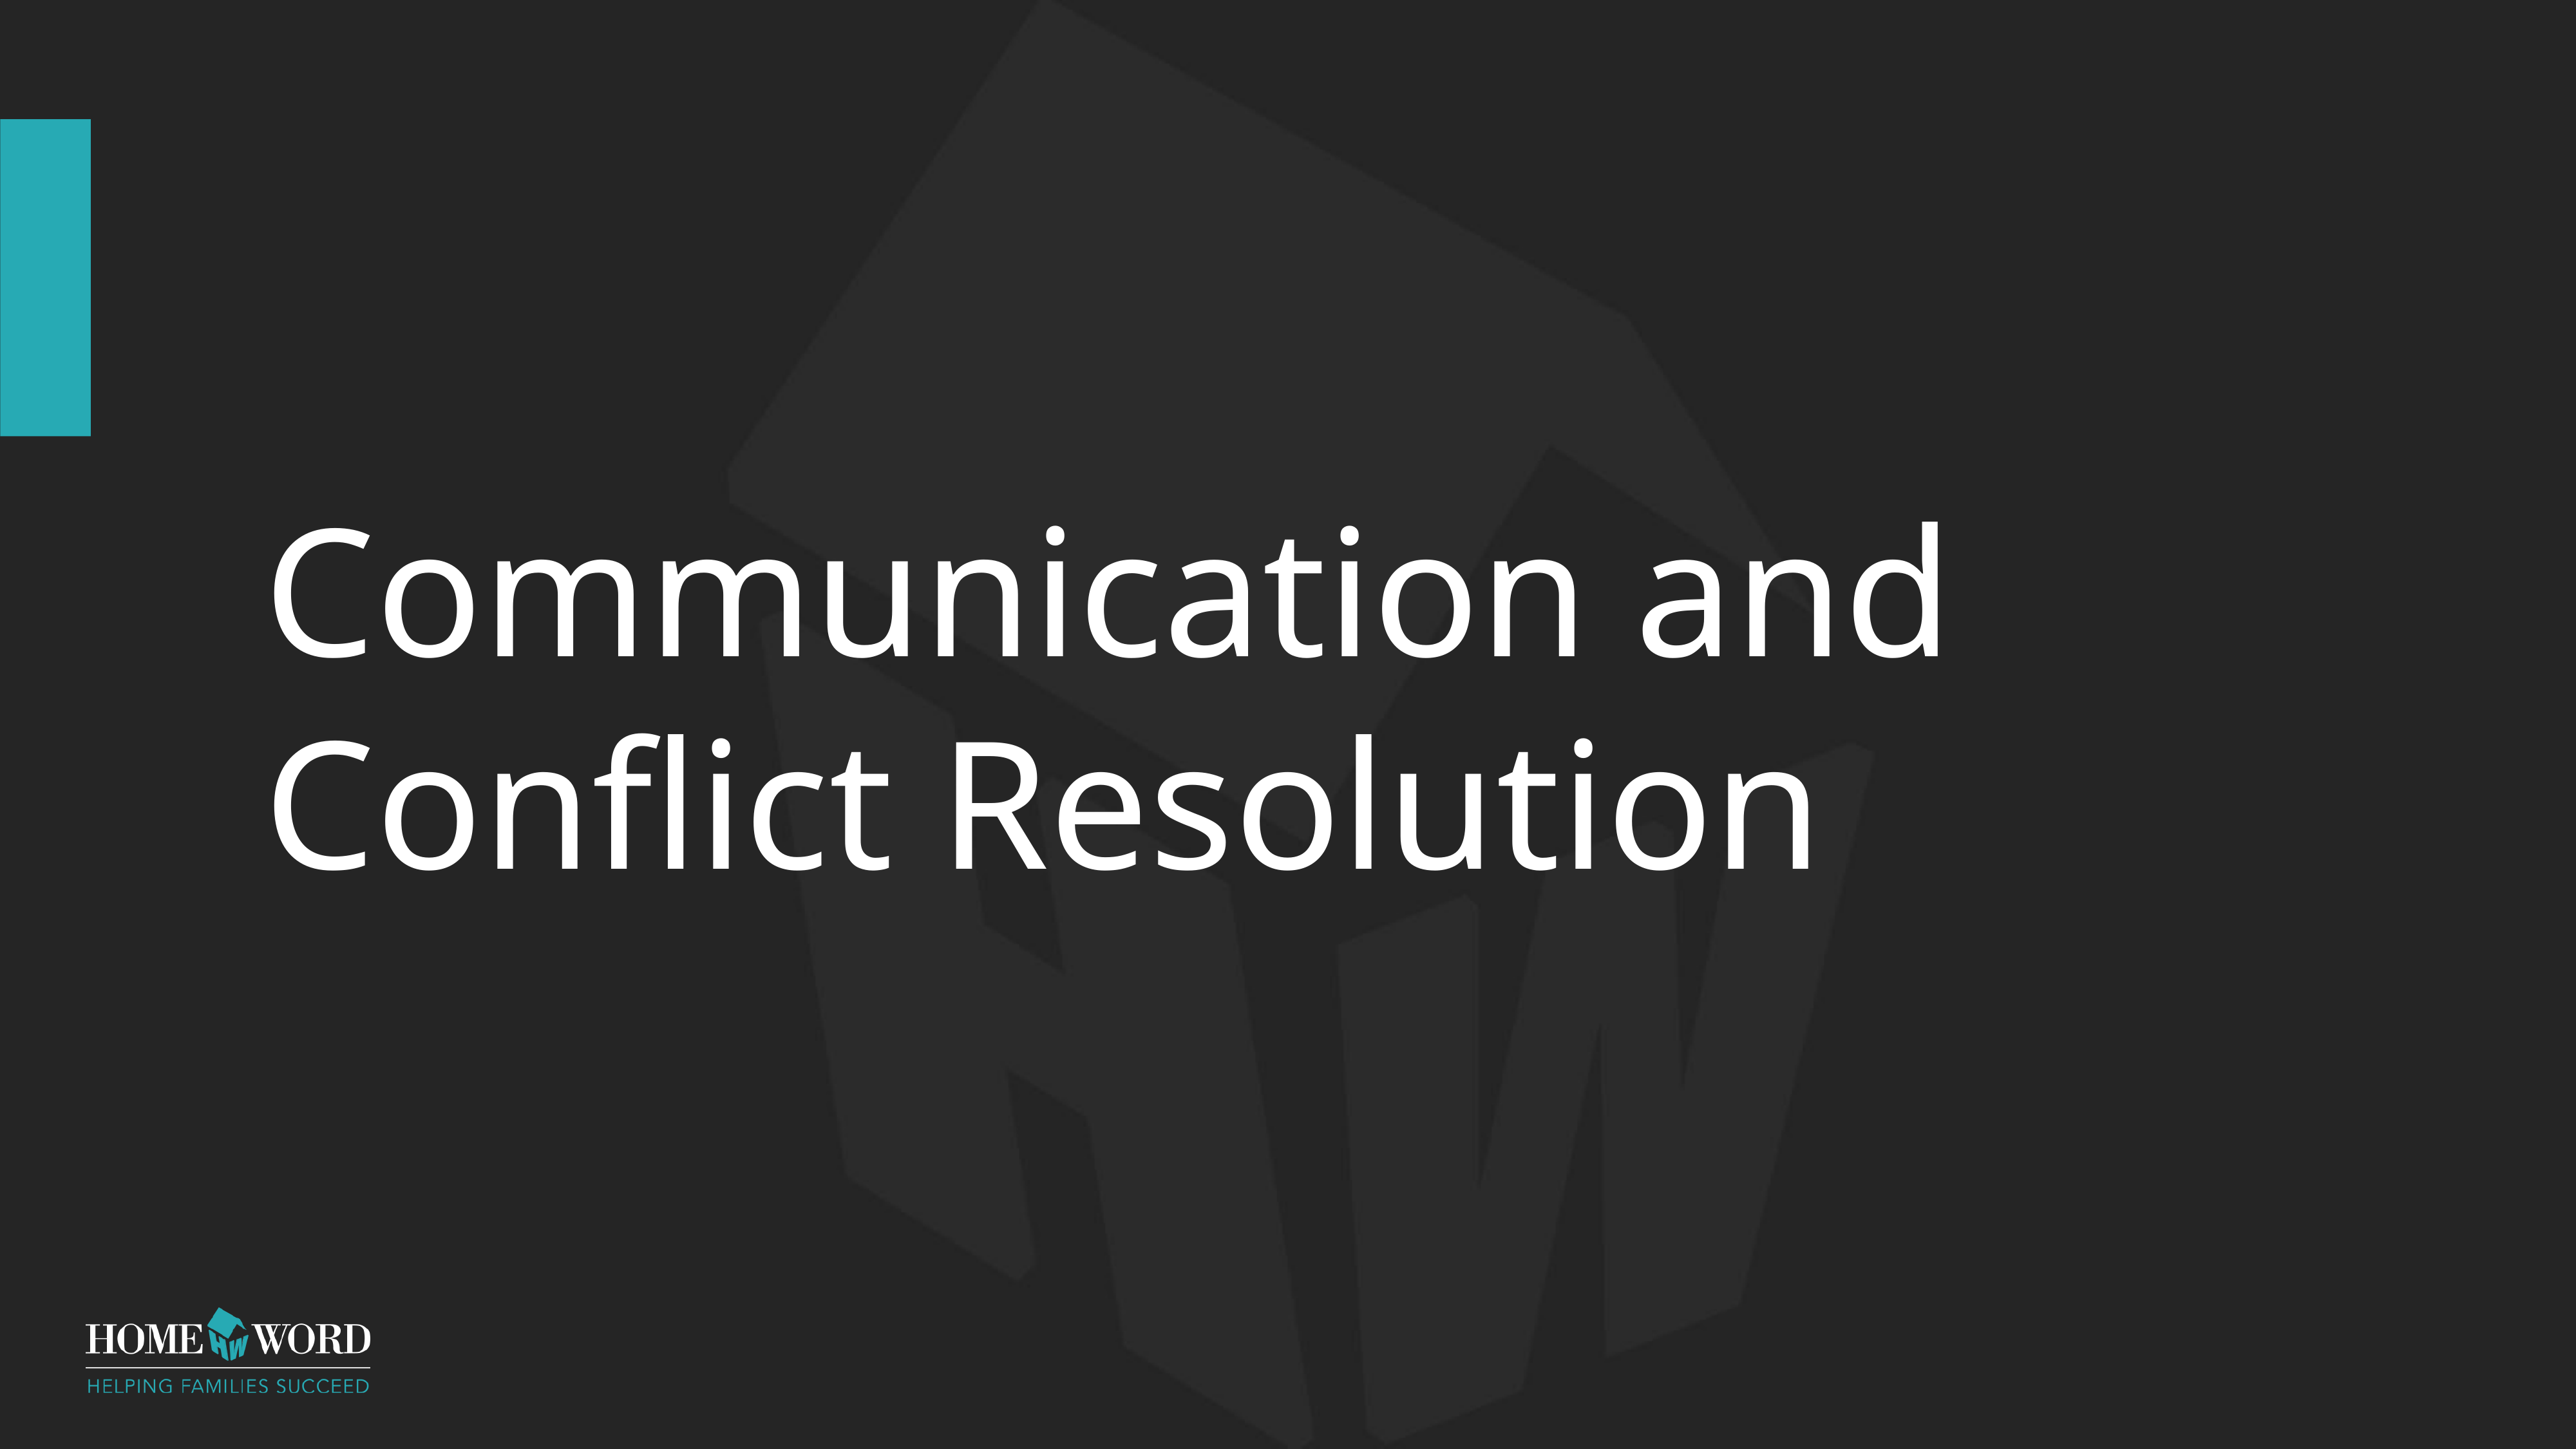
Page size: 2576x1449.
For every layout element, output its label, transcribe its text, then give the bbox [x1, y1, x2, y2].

picture [0, 0, 2576, 1449]
title Communication and Conflict Resolution [258, 473, 2210, 976]
